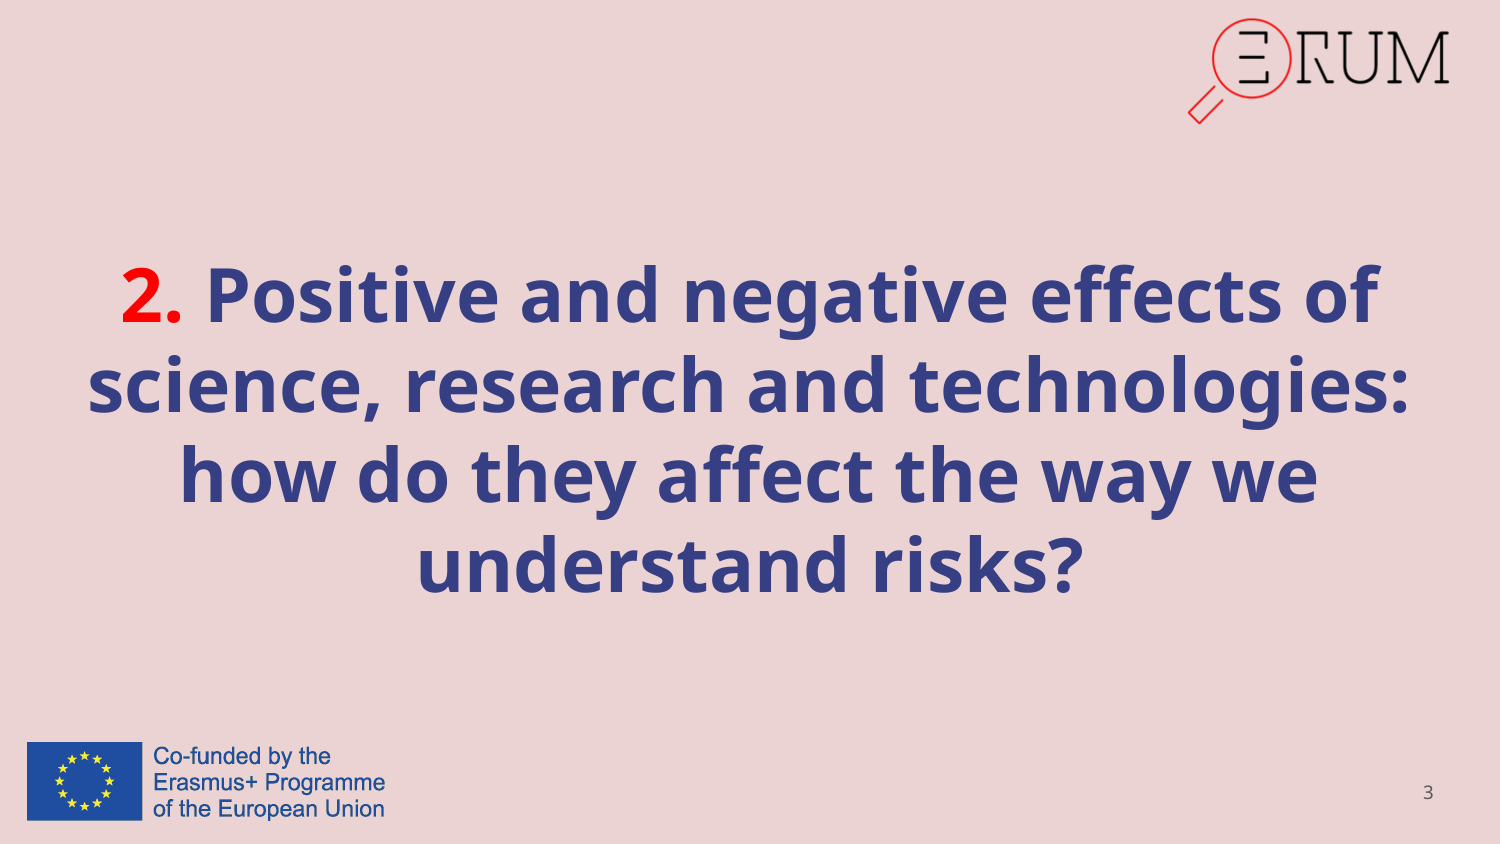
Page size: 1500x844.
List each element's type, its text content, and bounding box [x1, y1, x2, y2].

slide_number 3 [1358, 761, 1449, 826]
picture [1136, 0, 1500, 137]
picture [27, 742, 385, 821]
title 2. Positive and negative effects of science, research and technologies: how do they affect the way we understand risks? [51, 352, 1449, 682]
